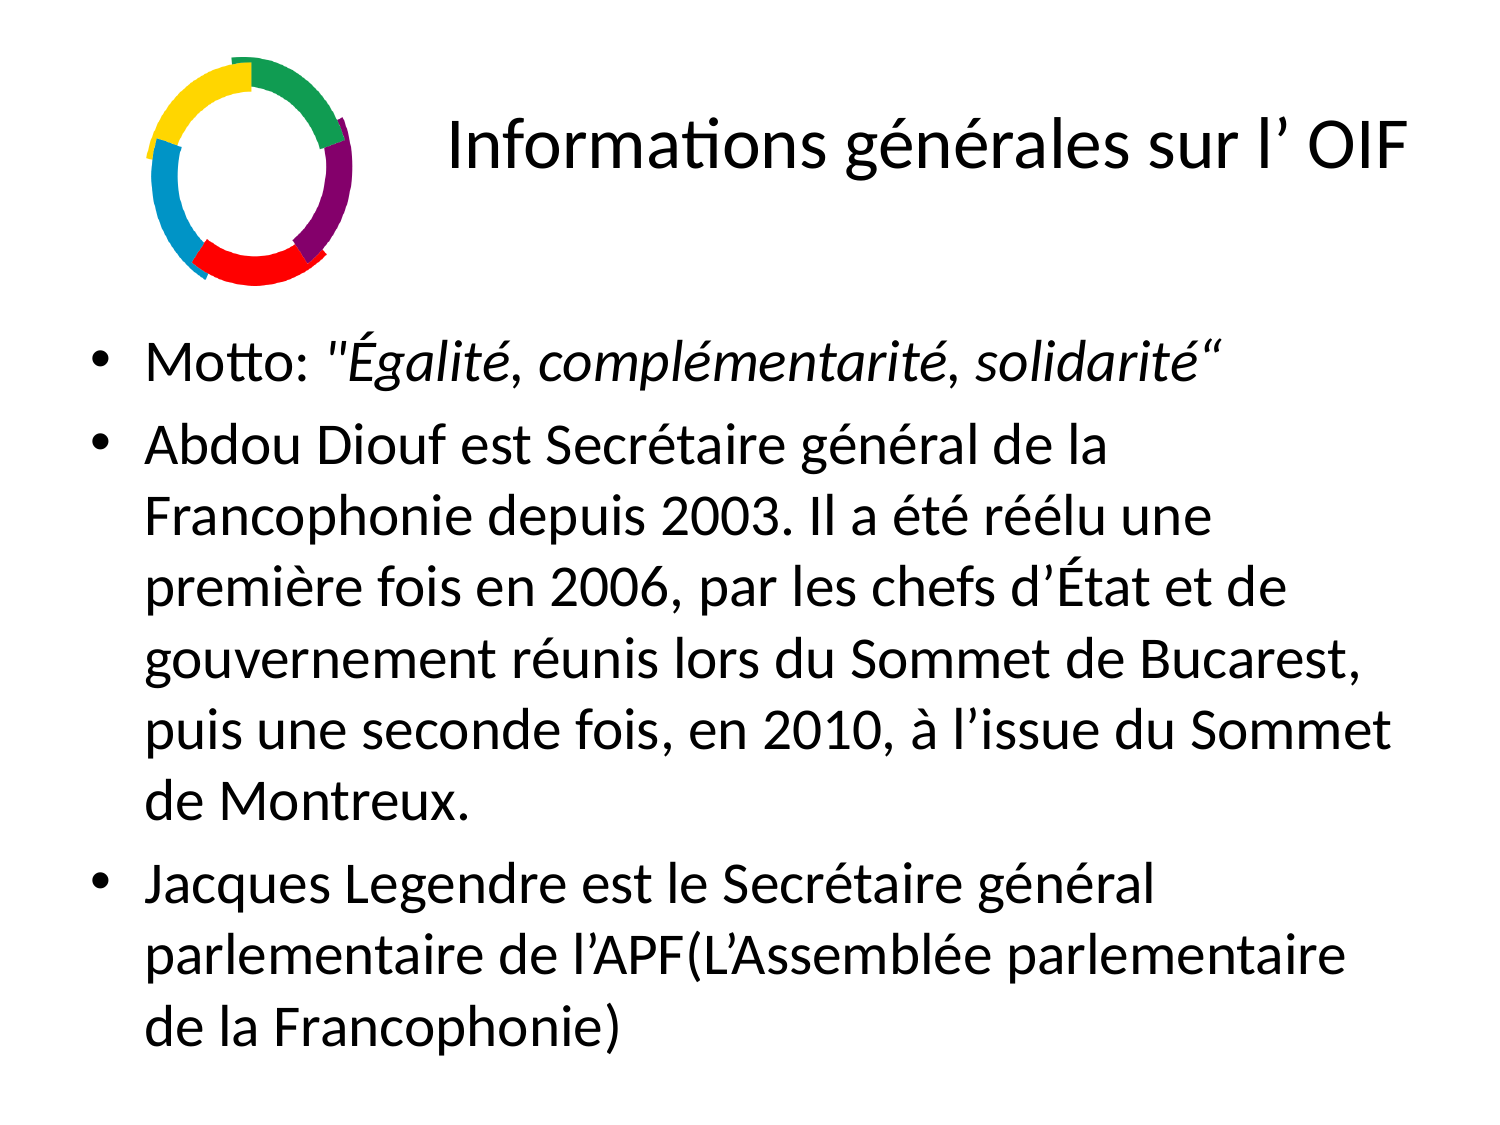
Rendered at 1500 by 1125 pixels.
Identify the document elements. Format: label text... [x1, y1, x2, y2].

picture [17, 0, 481, 343]
title Informations générales sur l’ OIF [486, 45, 1425, 233]
list Motto: "Égalité, complémentarité, solidarité“ Abdou Diouf est Secrétaire général de la Francophonie depuis 2003. Il a été réélu une première fois en 2006, par les chefs d’État et de gouvernement réunis lors du Sommet de Bucarest, puis une seconde fois, en 2010, à l’issue du Sommet de Montreux. Jacques Legendre est le Secrétaire général parlementaire de l’APF(L’Assemblée parlementaire de la Francophonie) [75, 314, 1425, 1071]
